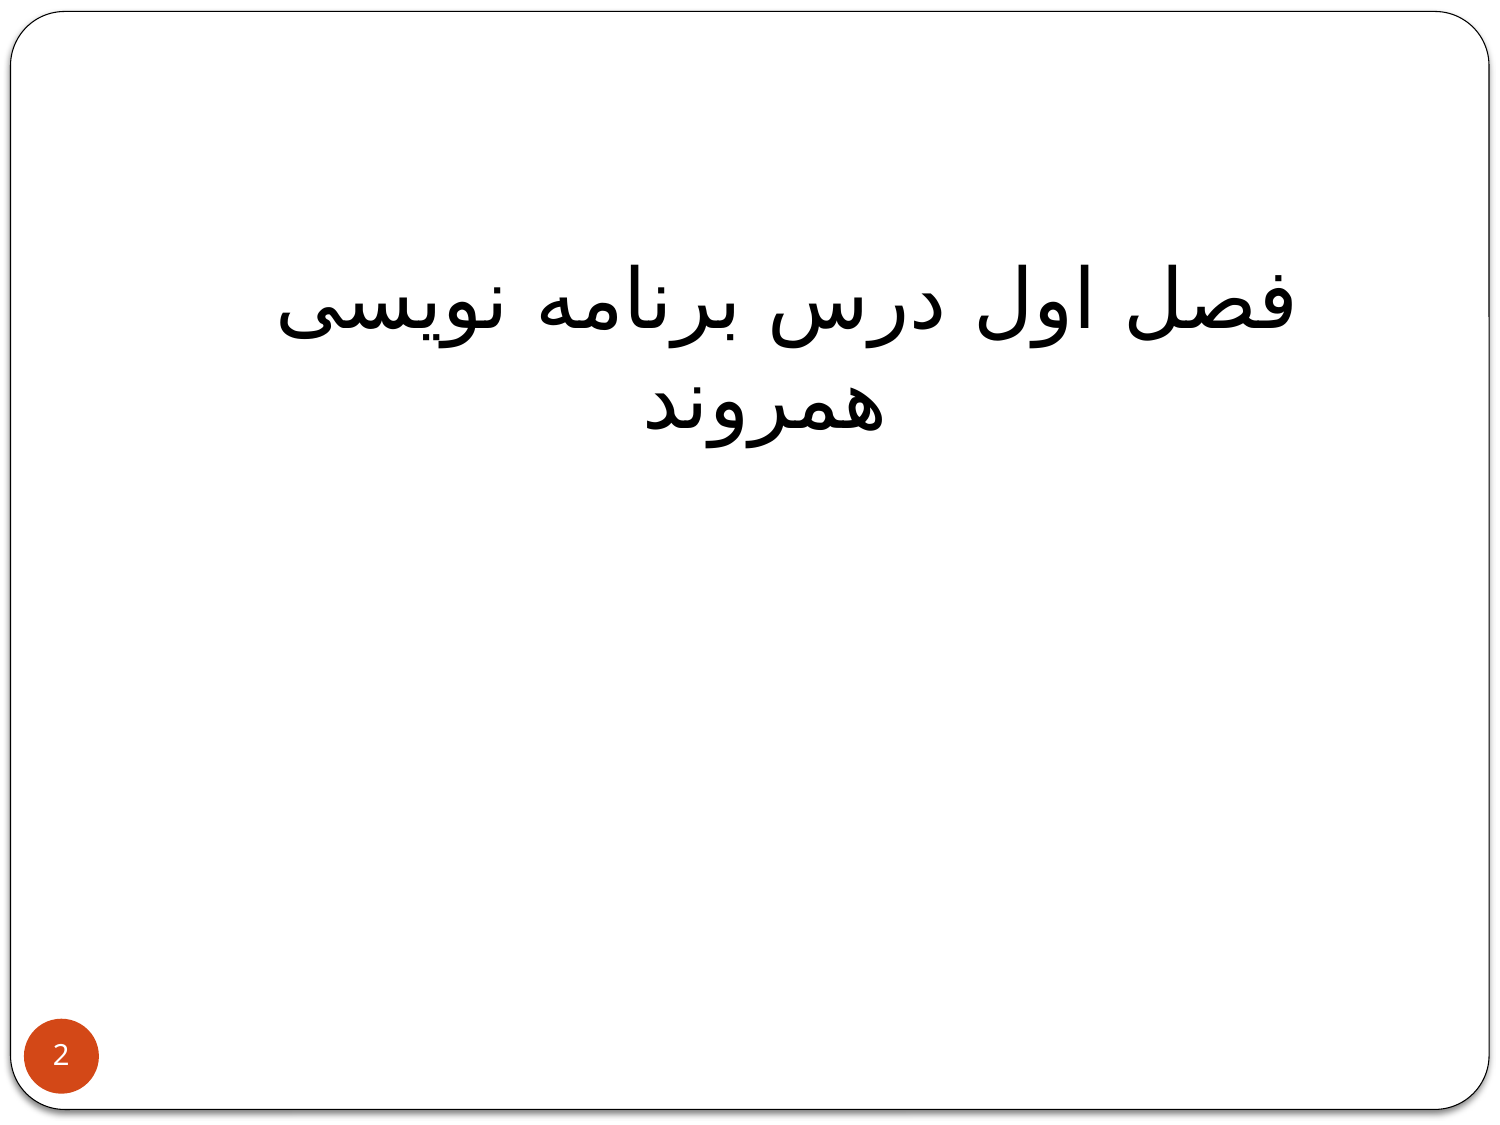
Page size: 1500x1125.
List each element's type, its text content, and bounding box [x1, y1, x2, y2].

list فصل اول درس برنامه نویسی همروند [150, 237, 1425, 988]
slide_number 2 [23, 1018, 99, 1094]
